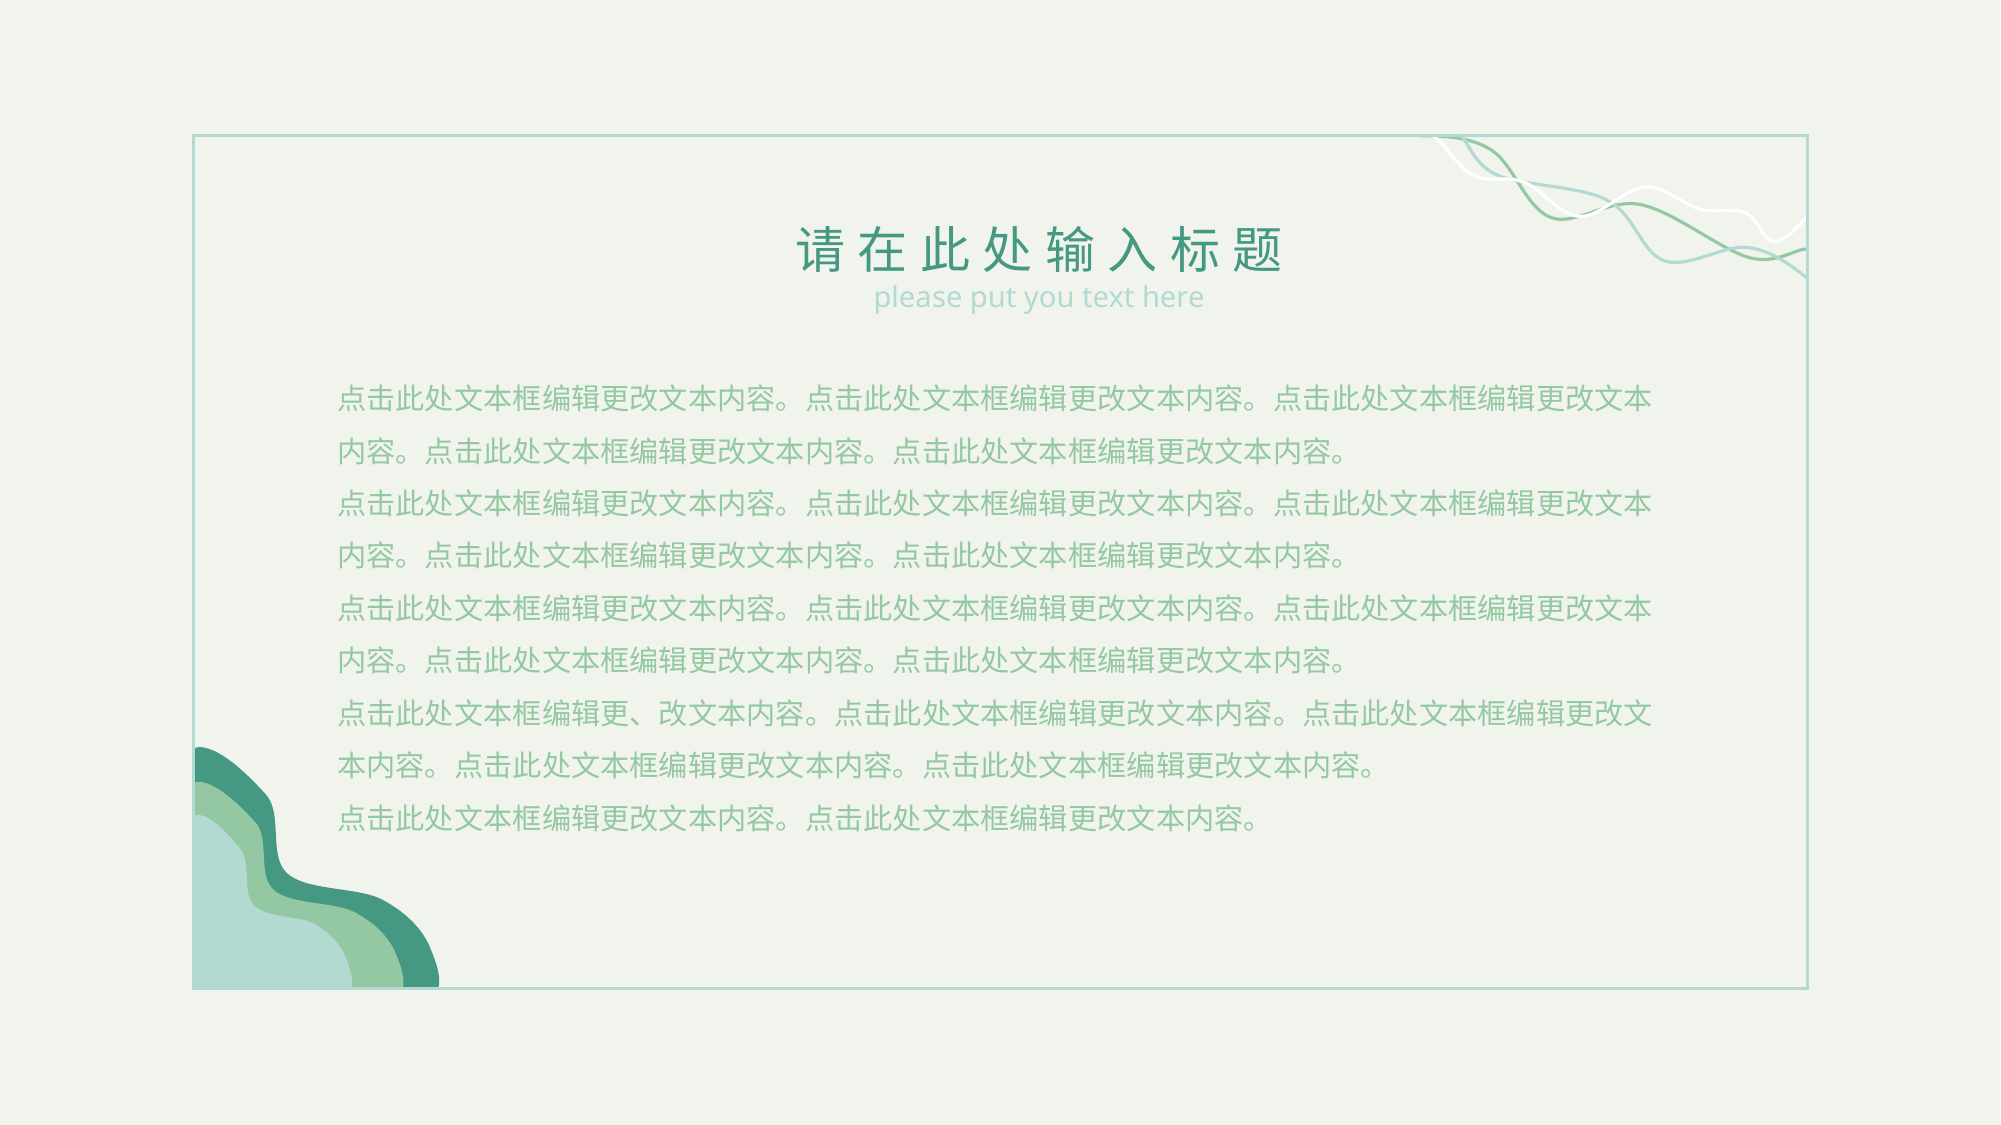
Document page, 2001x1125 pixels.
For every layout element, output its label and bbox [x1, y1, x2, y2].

text_box [193, 113, 1808, 989]
text_box [717, 211, 1361, 322]
